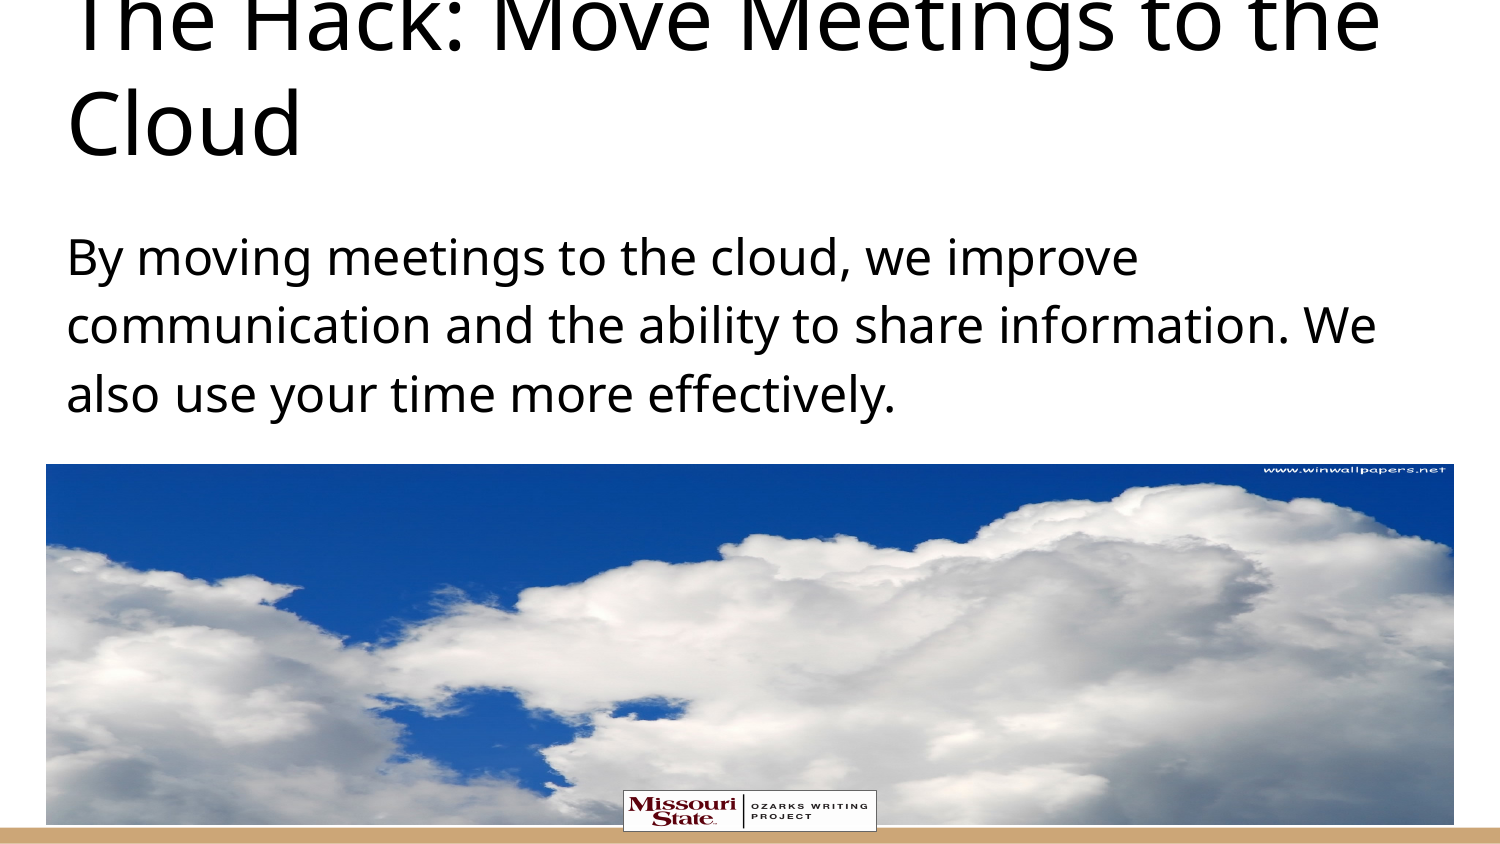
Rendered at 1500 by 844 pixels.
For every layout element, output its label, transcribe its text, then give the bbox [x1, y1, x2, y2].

list By moving meetings to the cloud, we improve communication and the ability to share information. We also use your time more effectively. [51, 200, 1449, 462]
title The Hack: Move Meetings to the Cloud [51, 51, 1449, 189]
picture [46, 464, 1454, 831]
